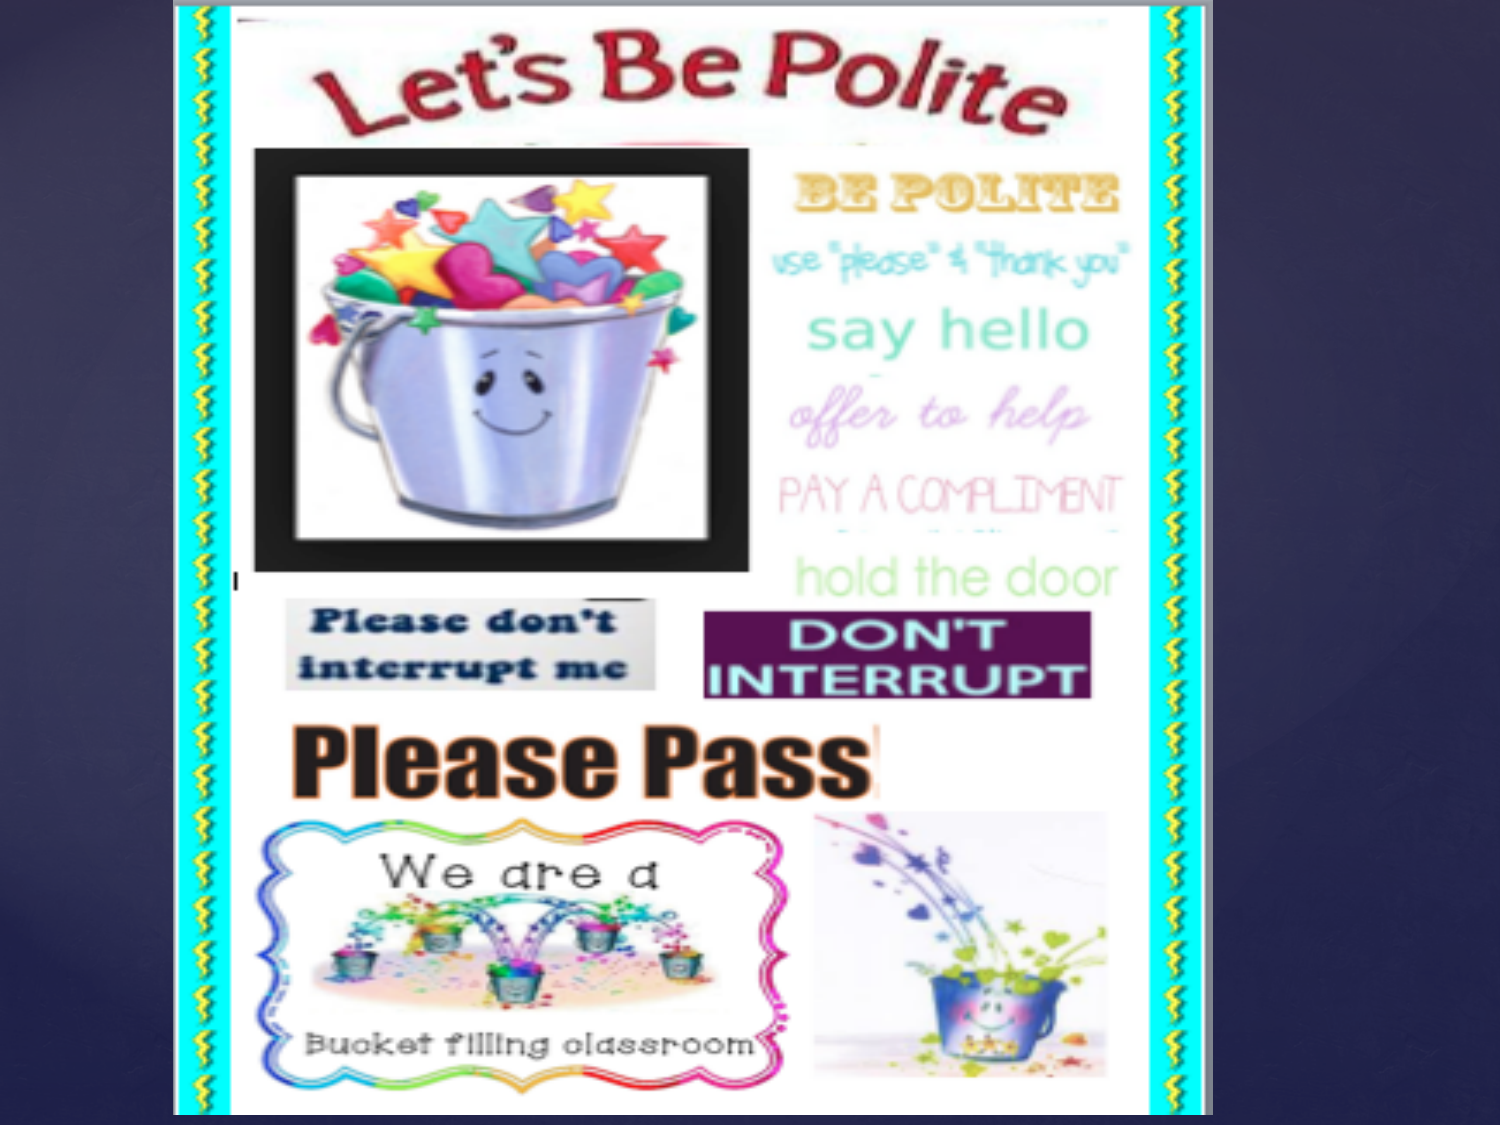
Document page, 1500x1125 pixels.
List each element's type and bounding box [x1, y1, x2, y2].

picture [173, 0, 1214, 1116]
